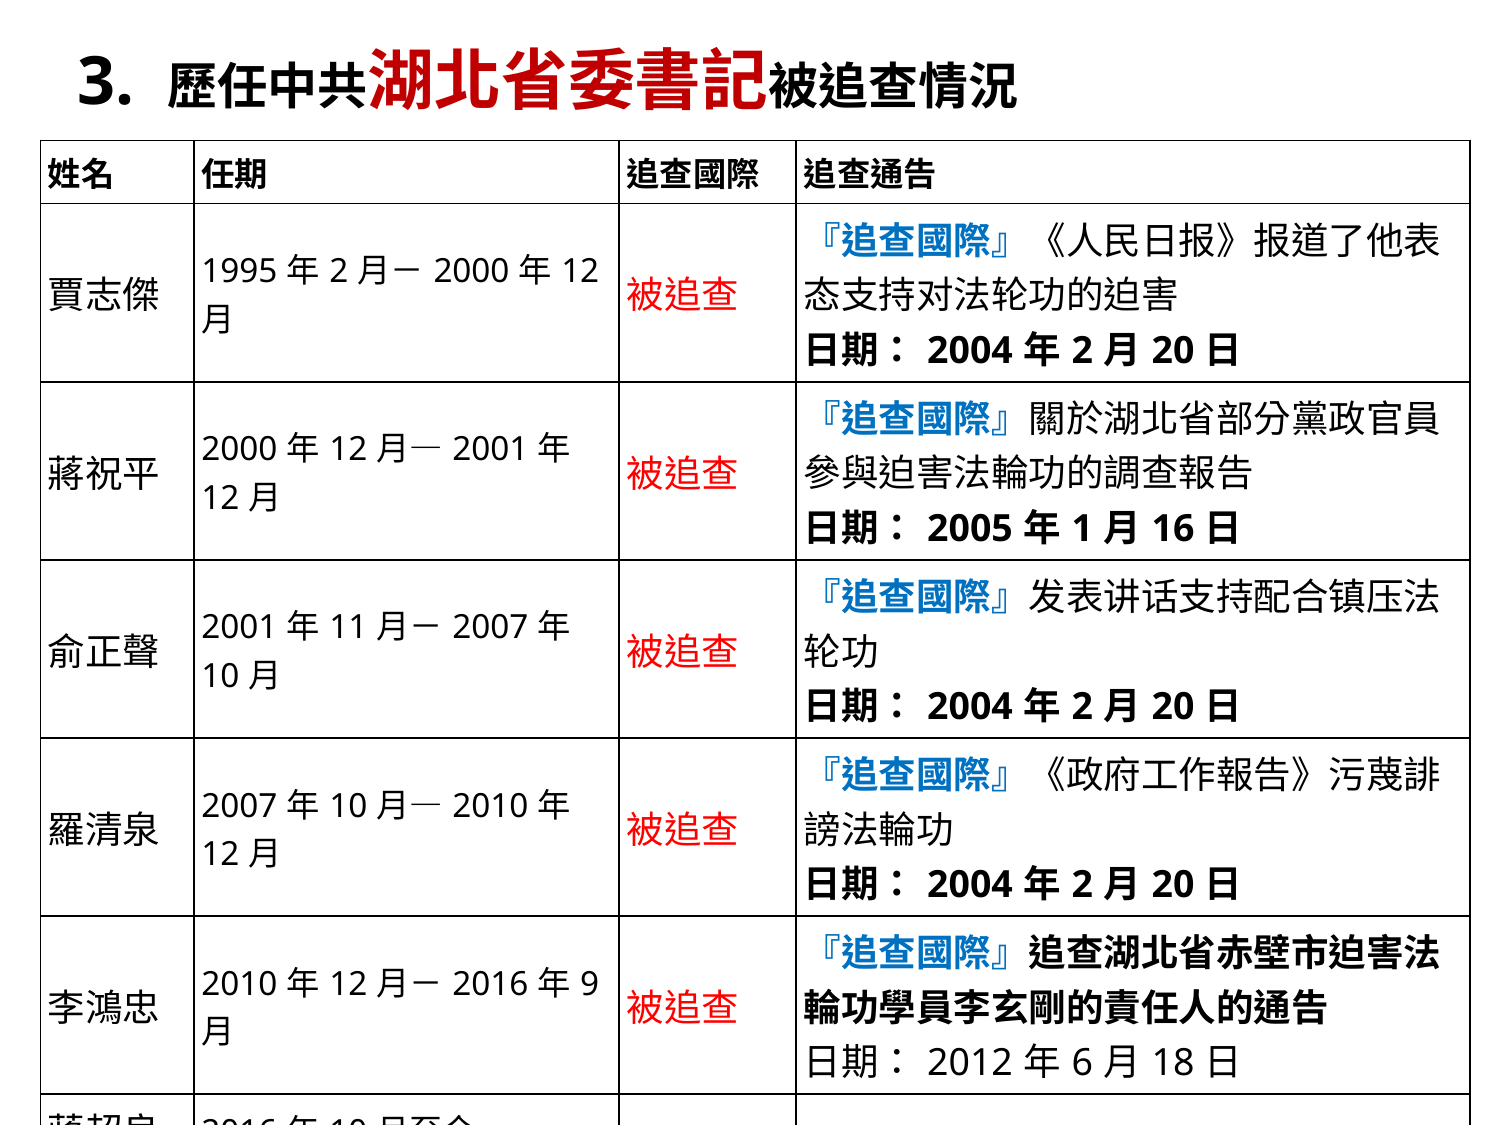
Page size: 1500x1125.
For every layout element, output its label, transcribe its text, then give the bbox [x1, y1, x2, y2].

table_cell 俞正聲 [41, 561, 193, 737]
table_cell 2016年10月至今 [195, 1095, 618, 1125]
table_cell 蔣祝平 [41, 383, 193, 559]
table_header 追查通告 [797, 141, 1469, 203]
table_cell 『追查國際』追查湖北省赤壁市迫害法輪功學員李玄剛的責任人的通告 日期：2012年6月18日 [797, 917, 1469, 1093]
table_cell 2001年11月－2007年10月 [195, 561, 618, 737]
table_cell 被追查 [620, 739, 795, 915]
table_cell 被追查 [620, 204, 795, 381]
text_box 3. 歷任中共湖北省委書記被追查情況 [69, 30, 1441, 126]
table_cell 被追查 [620, 561, 795, 737]
table_cell [620, 1095, 795, 1125]
table_cell 『追查國際』關於湖北省部分黨政官員參與迫害法輪功的調查報告 日期：2005年1月16日 [797, 383, 1469, 559]
table_cell 2010年12月－2016年9月 [195, 917, 618, 1093]
table_cell 1995年2月－2000年12月 [195, 204, 618, 381]
table_header 姓名 [41, 141, 193, 203]
table_cell 羅清泉 [41, 739, 193, 915]
table_cell 『追查國際』发表讲话支持配合镇压法轮功 日期：2004年2月20日 [797, 561, 1469, 737]
table_cell 2000年12月—2001年12月 [195, 383, 618, 559]
table_header 任期 [195, 141, 618, 203]
table_cell 2007年10月—2010年12月 [195, 739, 618, 915]
table_cell 李鴻忠 [41, 917, 193, 1093]
table_header 追查國際 [620, 141, 795, 203]
table_cell [797, 1095, 1469, 1125]
table_cell 蔣超良 [41, 1095, 193, 1125]
table_cell 被追查 [620, 917, 795, 1093]
table_cell 『追查國際』《政府工作報告》污蔑誹謗法輪功 日期：2004年2月20日 [797, 739, 1469, 915]
table_cell 賈志傑 [41, 204, 193, 381]
table_cell 『追查國際』《人民日报》报道了他表态支持对法轮功的迫害 日期：2004年2月20日 [797, 204, 1469, 381]
table_cell 被追查 [620, 383, 795, 559]
